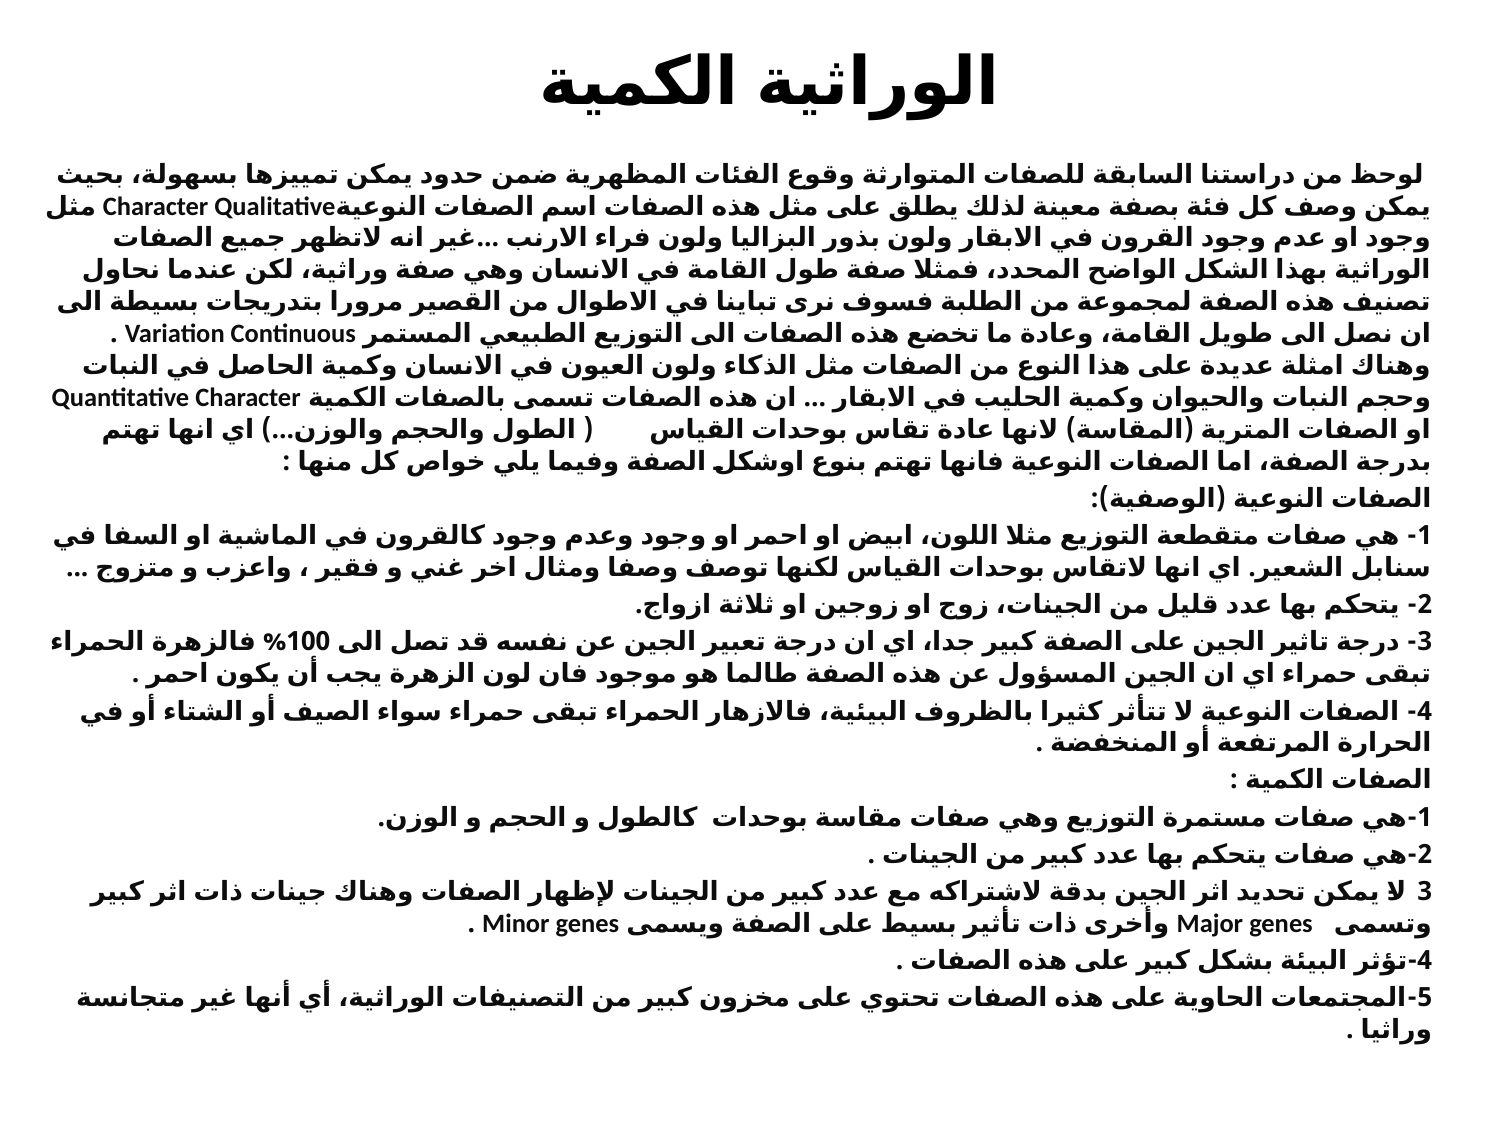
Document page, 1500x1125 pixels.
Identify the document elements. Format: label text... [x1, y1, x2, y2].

title الوراثية الكمية [123, 19, 1399, 138]
subtitle لوحظ من دراستنا السابقة للصفات المتوارثة وقوع الفئات المظهرية ضمن حدود يمكن تمييزها بسهولة، بحيث يمكن وصف كل فئة بصفة معينة لذلك يطلق على مثل هذه الصفات اسم الصفات النوعيةCharacter Qualitative مثل وجود او عدم وجود القرون في الابقار ولون بذور البزاليا ولون فراء الارنب ...غير انه لاتظهر جميع الصفات الوراثية بهذا الشكل الواضح المحدد، فمثلا صفة طول القامة في الانسان وهي صفة وراثية، لكن عندما نحاول تصنيف هذه الصفة لمجموعة من الطلبة فسوف نرى تباينا في الاطوال من القصير مرورا بتدريجات بسيطة الى ان نصل الى طويل القامة، وعادة ما تخضع هذه الصفات الى التوزيع الطبيعي المستمر Variation Continuous . وهناك امثلة عديدة على هذا النوع من الصفات مثل الذكاء ولون العيون في الانسان وكمية الحاصل في النبات وحجم النبات والحيوان وكمية الحليب في الابقار ... ان هذه الصفات تسمى بالصفات الكمية Quantitative Character او الصفات المترية (المقاسة) لانها عادة تقاس بوحدات القياس ( الطول والحجم والوزن...) اي انها تهتم بدرجة الصفة، اما الصفات النوعية فانها تهتم بنوع اوشكل الصفة وفيما يلي خواص كل منها : الصفات النوعية (الوصفية): 1- هي صفات متقطعة التوزيع مثلا اللون، ابيض او احمر او وجود وعدم وجود كالقرون في الماشية او السفا في سنابل الشعير. اي انها لاتقاس بوحدات القياس لكنها توصف وصفا ومثال اخر غني و فقير ، واعزب و متزوج ... 2- يتحكم بها عدد قليل من الجينات، زوج او زوجين او ثلاثة ازواج. 3- درجة تاثير الجين على الصفة كبير جدا، اي ان درجة تعبير الجين عن نفسه قد تصل الى 100% فالزهرة الحمراء تبقى حمراء اي ان الجين المسؤول عن هذه الصفة طالما هو موجود فان لون الزهرة يجب أن يكون احمر . 4- الصفات النوعية لا تتأثر كثيرا بالظروف البيئية، فالازهار الحمراء تبقى حمراء سواء الصيف أو الشتاء أو في الحرارة المرتفعة أو المنخفضة . الصفات الكمية : 1-هي صفات مستمرة التوزيع وهي صفات مقاسة بوحدات كالطول و الحجم و الوزن. 2-هي صفات يتحكم بها عدد كبير من الجينات . 3-لا يمكن تحديد اثر الجين بدقة لاشتراكه مع عدد كبير من الجينات لإظهار الصفات وهناك جينات ذات اثر كبير وتسمى Major genes وأخرى ذات تأثير بسيط على الصفة ويسمى Minor genes . 4-تؤثر البيئة بشكل كبير على هذه الصفات . 5-المجتمعات الحاوية على هذه الصفات تحتوي على مخزون كبير من التصنيفات الوراثية، أي أنها غير متجانسة وراثيا . [29, 149, 1447, 1083]
